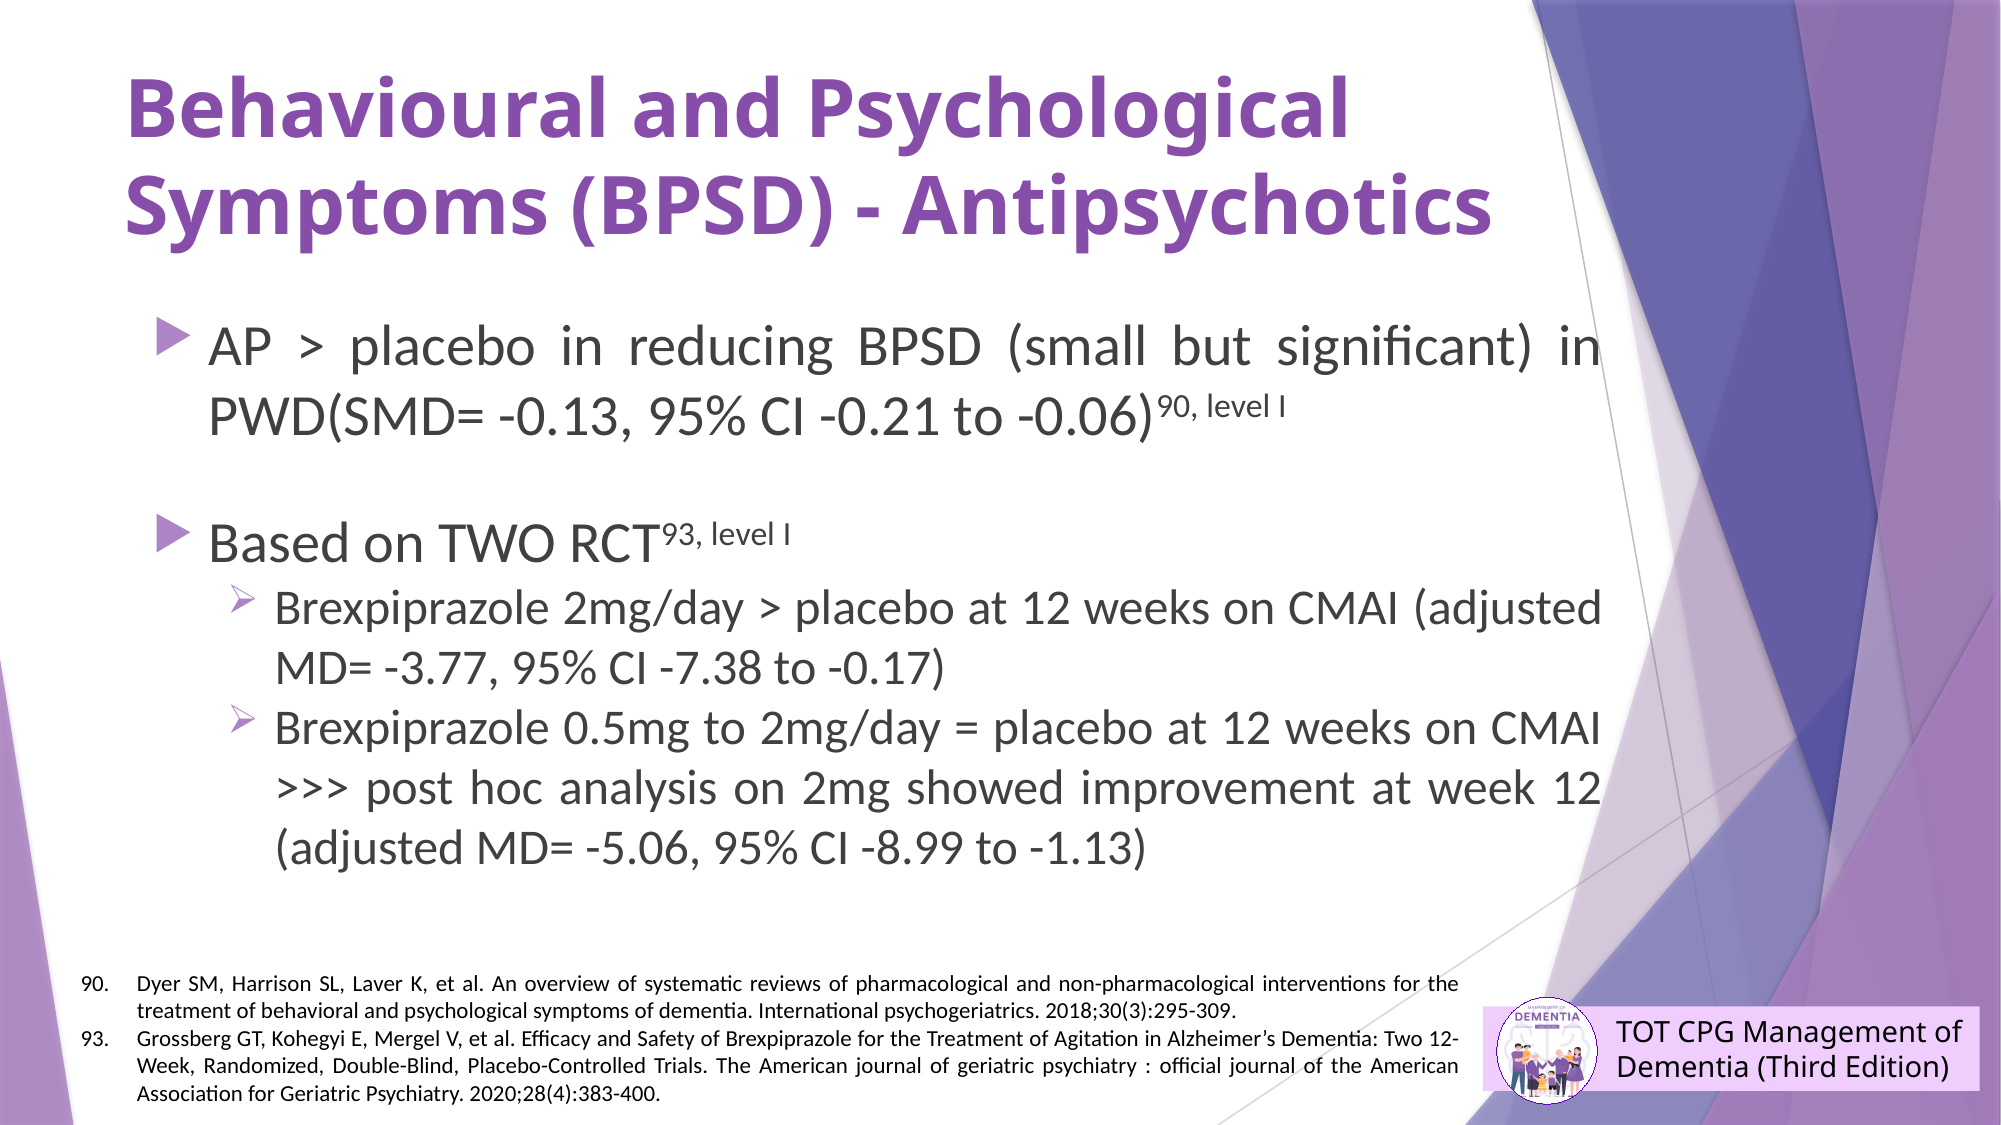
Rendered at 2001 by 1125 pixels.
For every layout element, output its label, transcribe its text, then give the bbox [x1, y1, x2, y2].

text_box Dyer SM, Harrison SL, Laver K, et al. An overview of systematic reviews of pharmacological and non-pharmacological interventions for the treatment of behavioral and psychological symptoms of dementia. International psychogeriatrics. 2018;30(3):295-309. Grossberg GT, Kohegyi E, Mergel V, et al. Efficacy and Safety of Brexpiprazole for the Treatment of Agitation in Alzheimer’s Dementia: Two 12-Week, Randomized, Double-Blind, Placebo-Controlled Trials. The American journal of geriatric psychiatry : official journal of the American Association for Geriatric Psychiatry. 2020;28(4):383-400. [65, 960, 1477, 1113]
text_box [1482, 996, 1981, 1105]
list AP > placebo in reducing BPSD (small but significant) in PWD(SMD= -0.13, 95% CI -0.21 to -0.06)90, level I Based on TWO RCT93, level I Brexpiprazole 2mg/day > placebo at 12 weeks on CMAI (adjusted MD= -3.77, 95% CI -7.38 to -0.17) Brexpiprazole 0.5mg to 2mg/day = placebo at 12 weeks on CMAI >>> post hoc analysis on 2mg showed improvement at week 12 (adjusted MD= -5.06, 95% CI -8.99 to -1.13) [137, 299, 1618, 1002]
title Behavioural and Psychological Symptoms (BPSD) - Antipsychotics [109, 49, 1520, 266]
